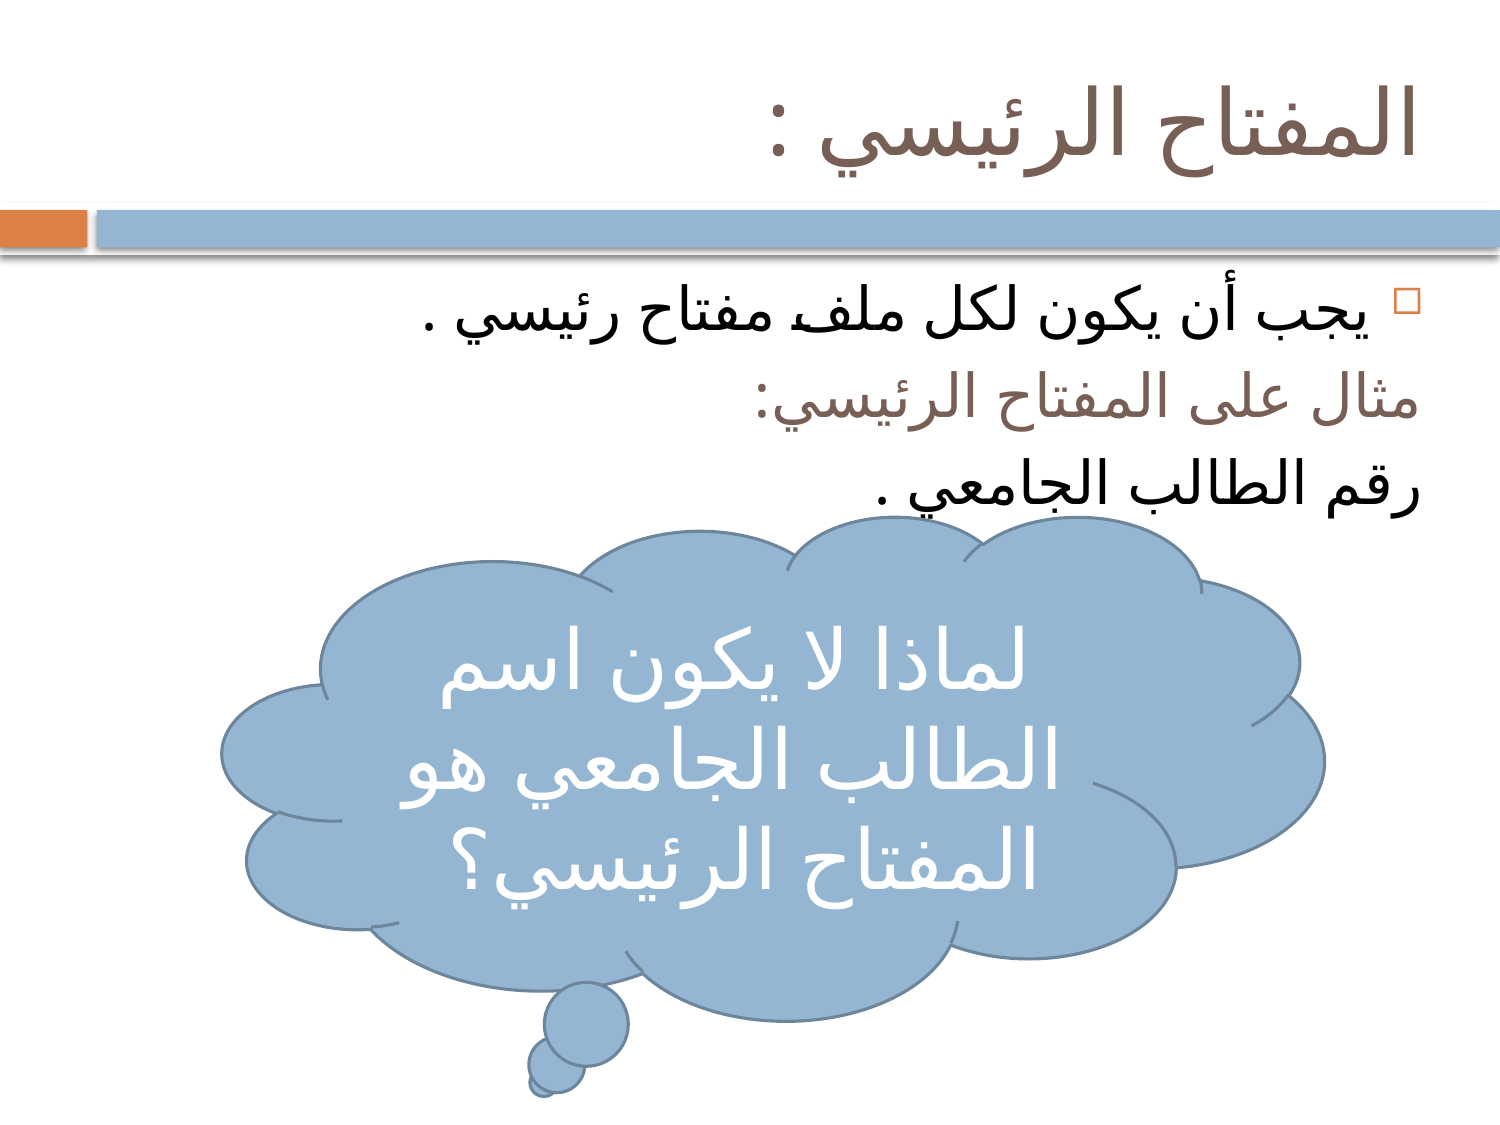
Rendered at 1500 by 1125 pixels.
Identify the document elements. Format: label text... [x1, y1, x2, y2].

text_box لماذا لا يكون اسم الطالب الجامعي هو المفتاح الرئيسي؟ [220, 515, 1327, 1099]
title المفتاح الرئيسي : [100, 37, 1438, 200]
list يجب أن يكون لكل ملف مفتاح رئيسي . مثال على المفتاح الرئيسي: رقم الطالب الجامعي . [100, 262, 1438, 1000]
